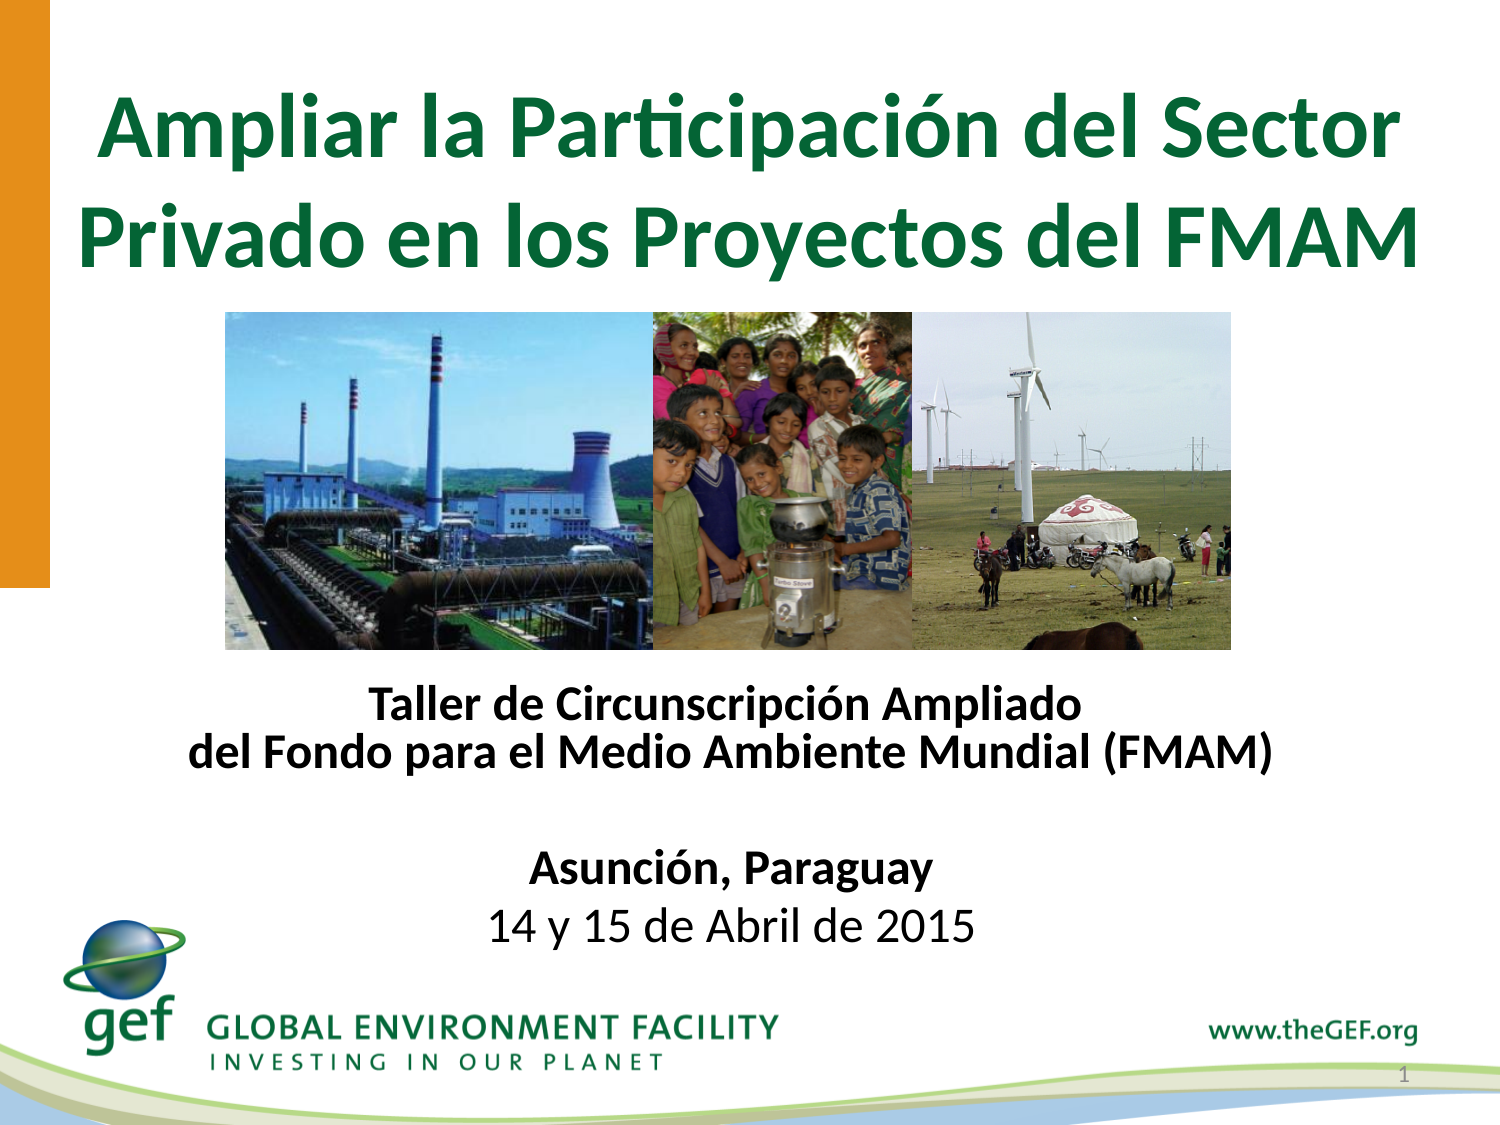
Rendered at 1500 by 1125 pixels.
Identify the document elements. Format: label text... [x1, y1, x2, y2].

picture [0, 920, 1500, 1125]
title Ampliar la Participación del Sector Privado en los Proyectos del FMAM [31, 81, 1469, 270]
picture [224, 312, 1231, 651]
picture [0, 0, 50, 588]
slide_number 1 [1074, 1042, 1425, 1103]
text_box Taller de Circunscripción Ampliado del Fondo para el Medio Ambiente Mundial (FMAM) Asunción, Paraguay 14 y 15 de Abril de 2015 [150, 674, 1313, 963]
